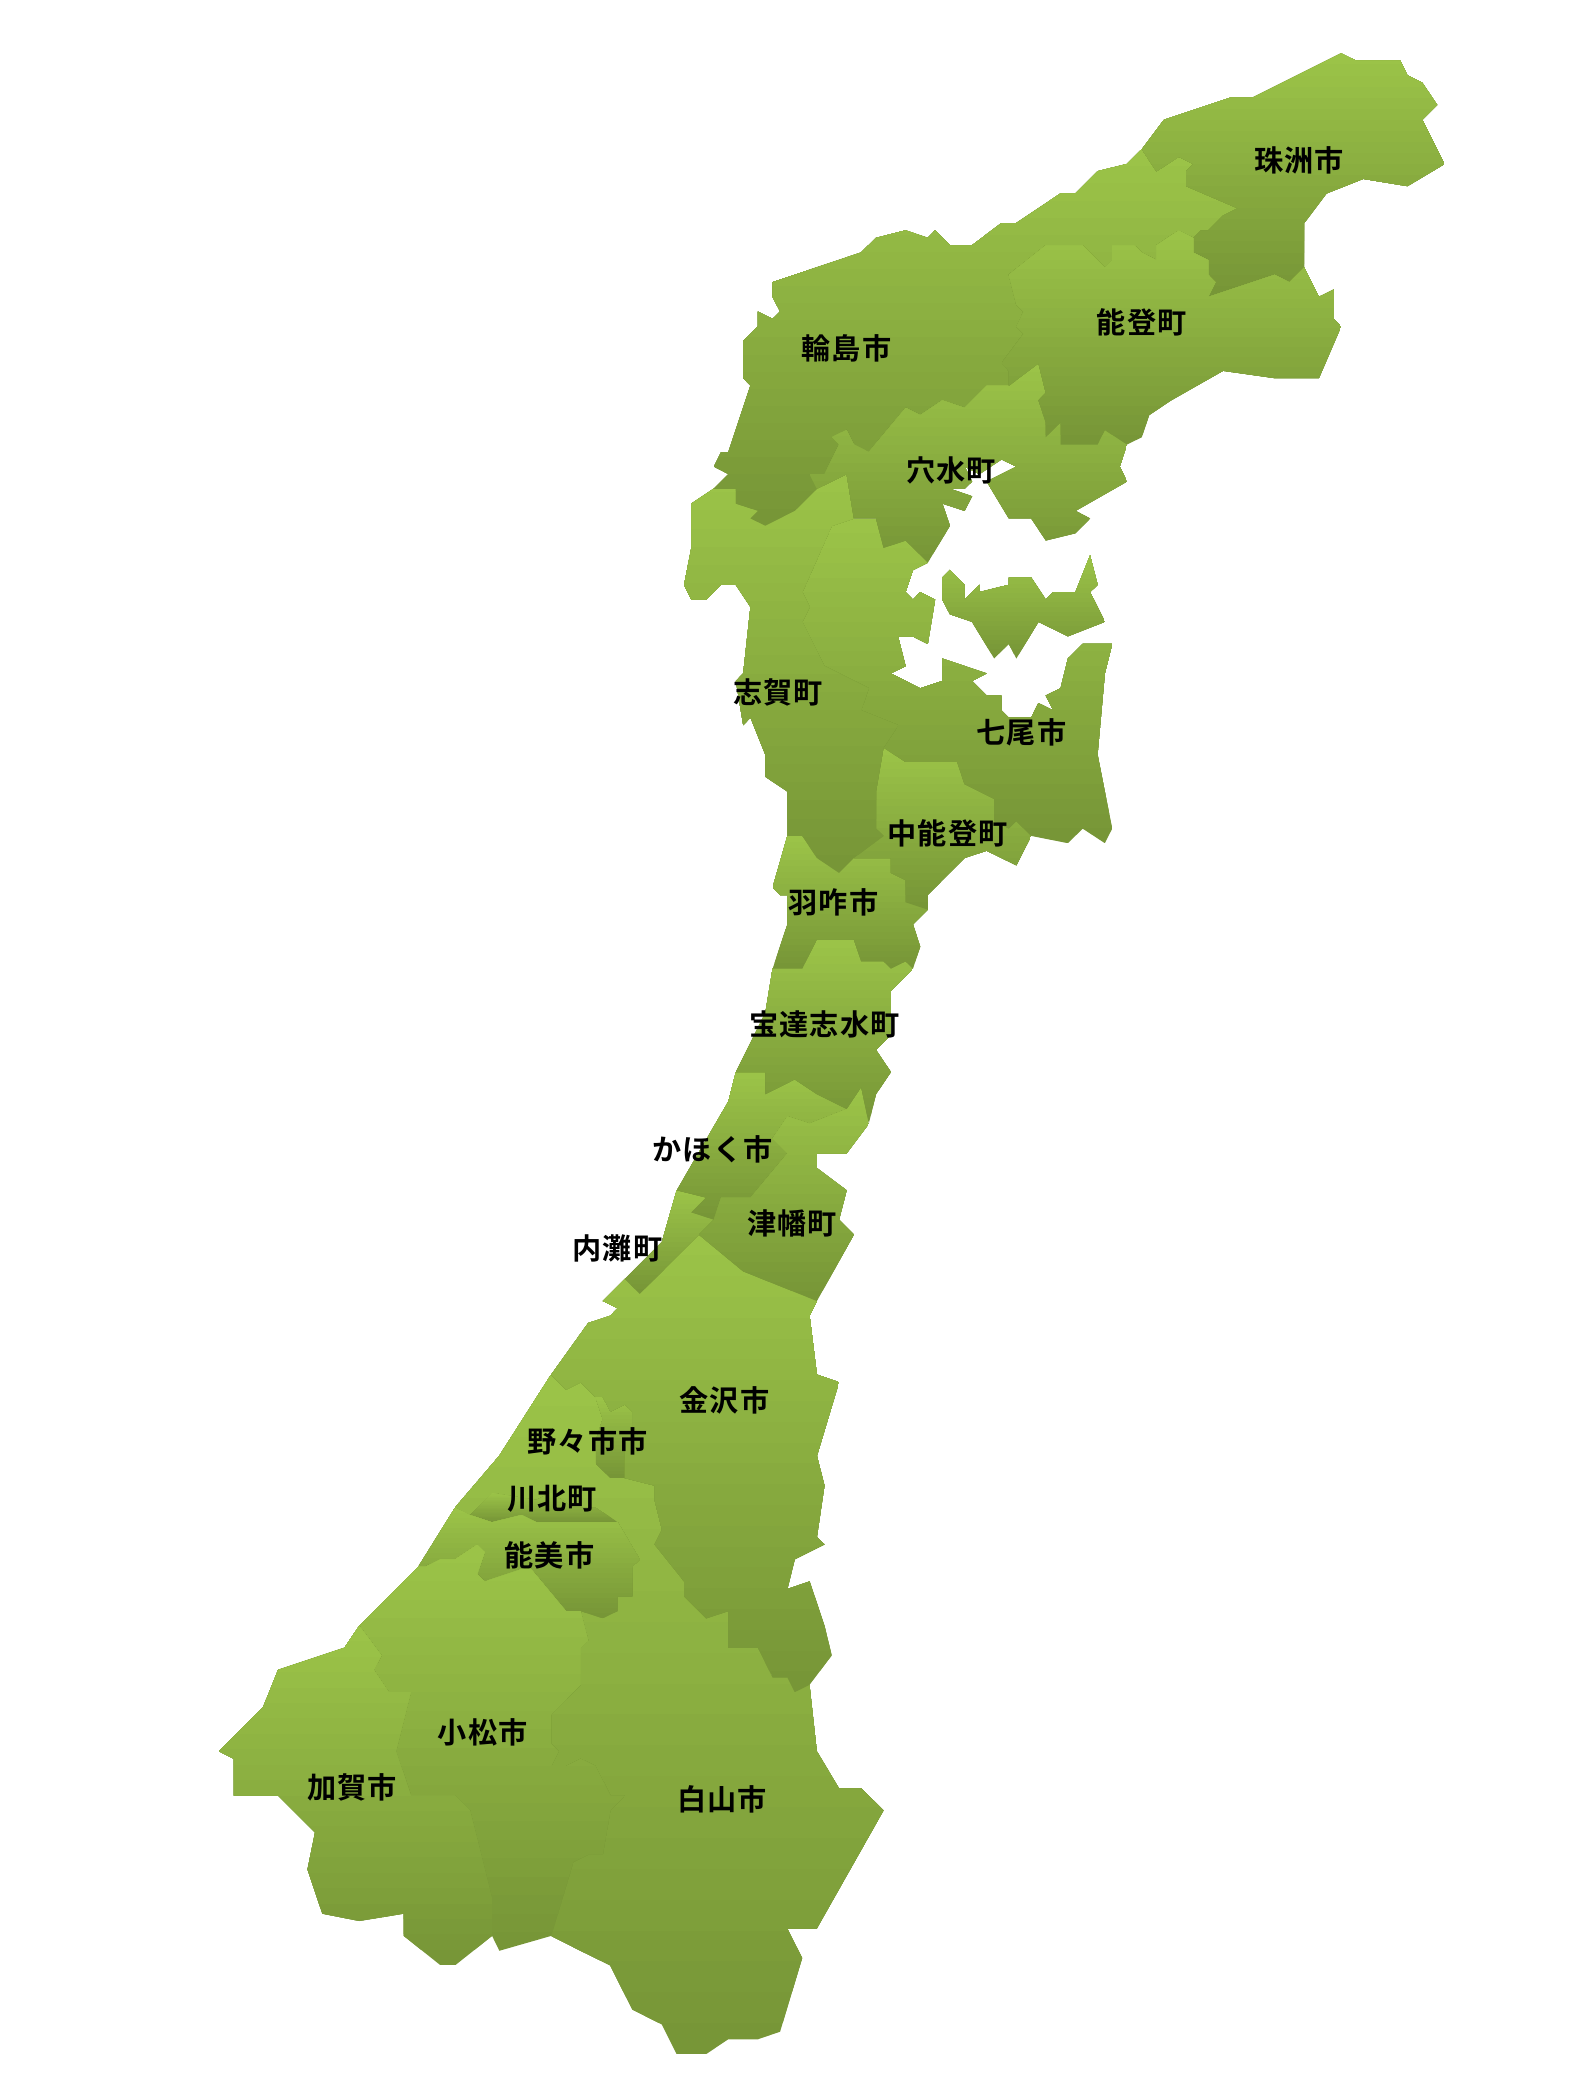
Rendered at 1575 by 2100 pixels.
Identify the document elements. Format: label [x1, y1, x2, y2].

text_box [218, 53, 1445, 2055]
text_box [291, 134, 1361, 1825]
